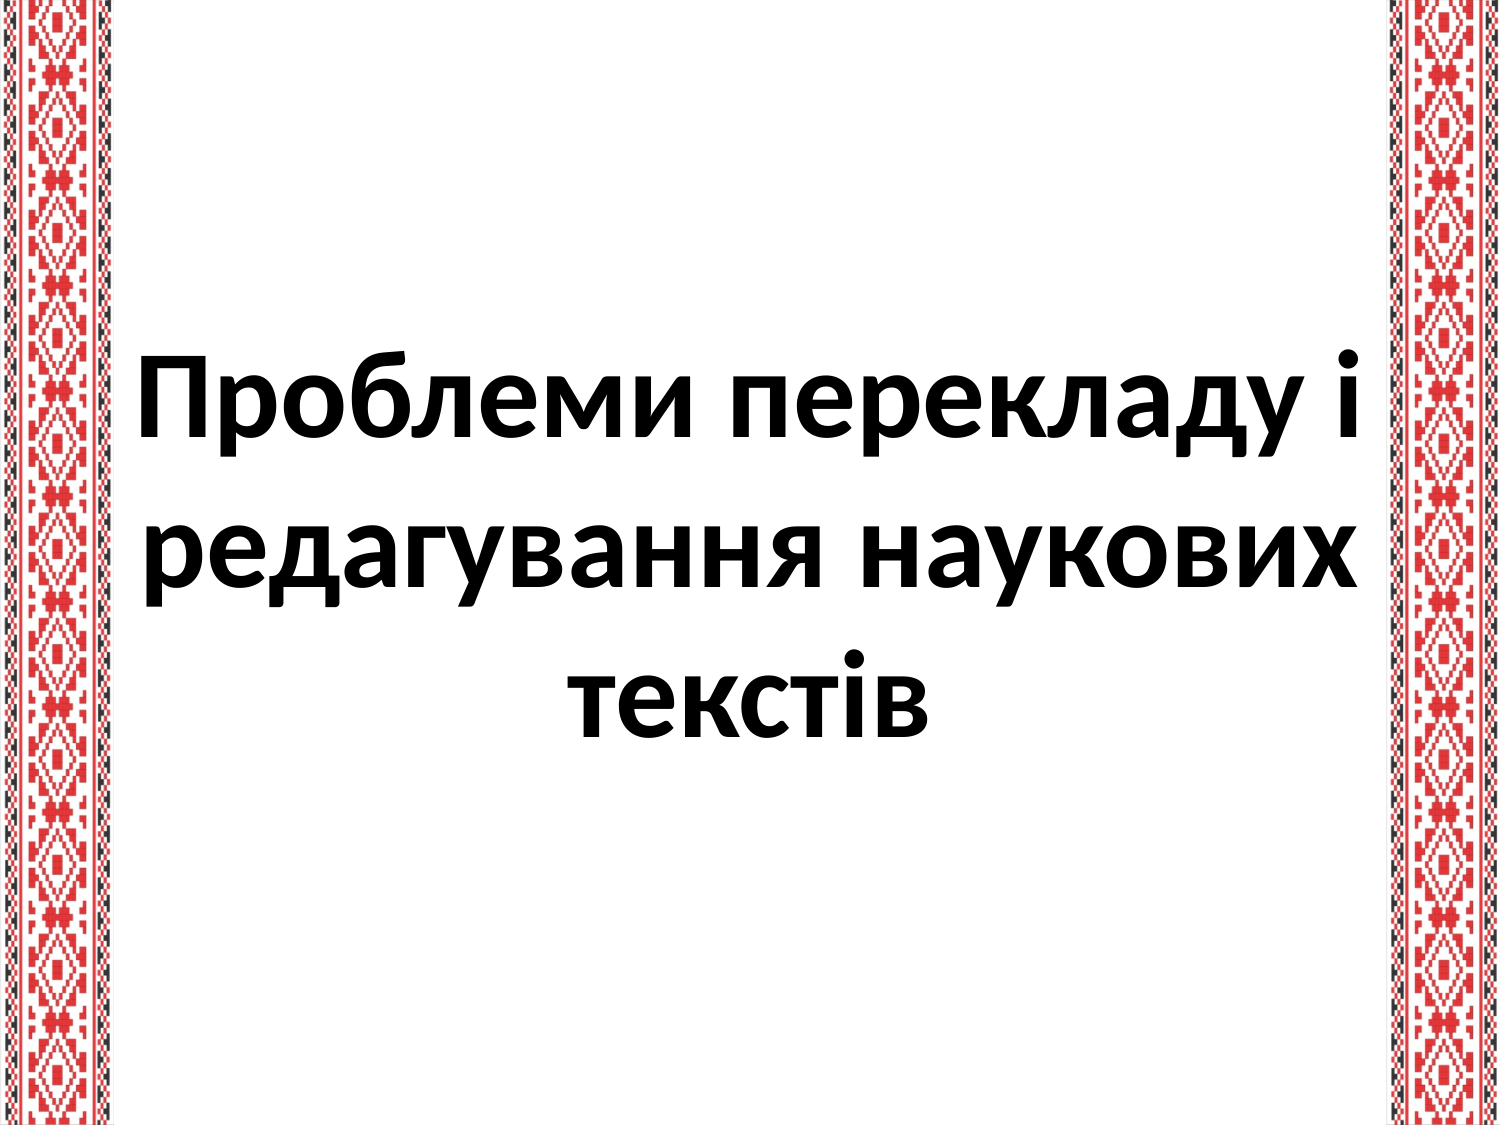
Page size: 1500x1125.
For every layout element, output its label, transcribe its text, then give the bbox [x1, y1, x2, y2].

picture [880, 1, 1500, 1124]
list Проблеми перекладу і редагування наукових текстів [114, 70, 1386, 1005]
picture [0, 1, 620, 1124]
